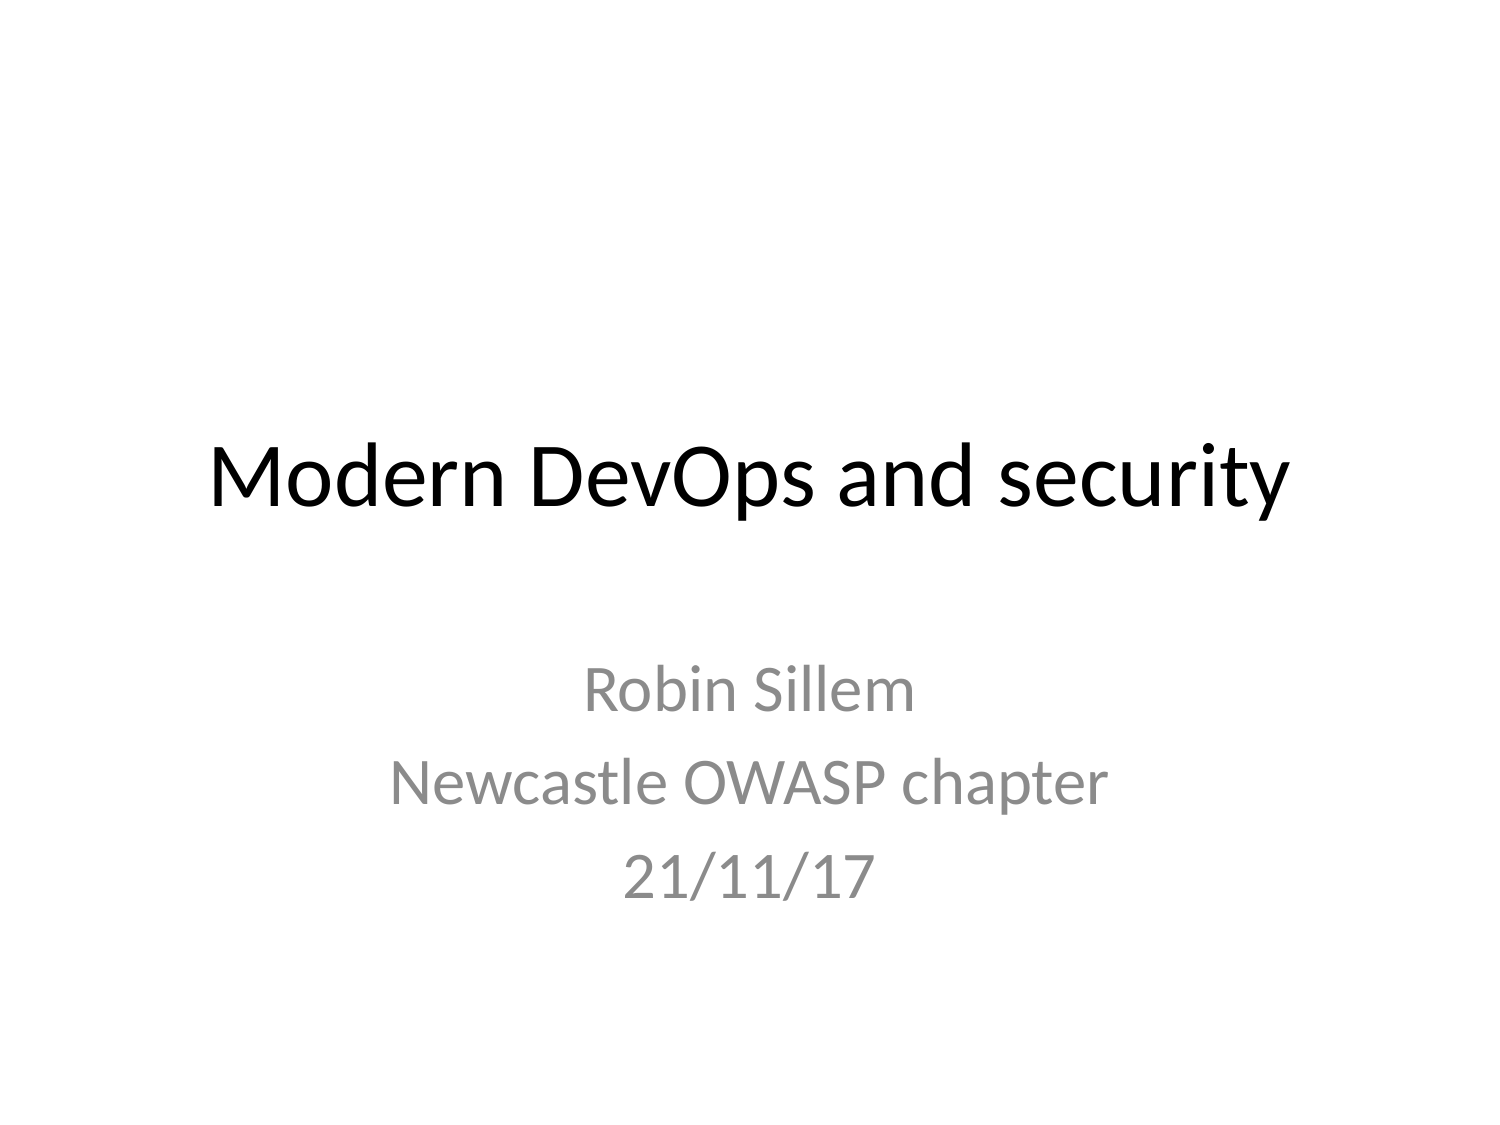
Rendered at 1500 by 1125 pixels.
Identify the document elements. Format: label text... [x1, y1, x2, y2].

title Modern DevOps and security [112, 349, 1388, 591]
subtitle Robin Sillem Newcastle OWASP chapter 21/11/17 [225, 637, 1275, 925]
